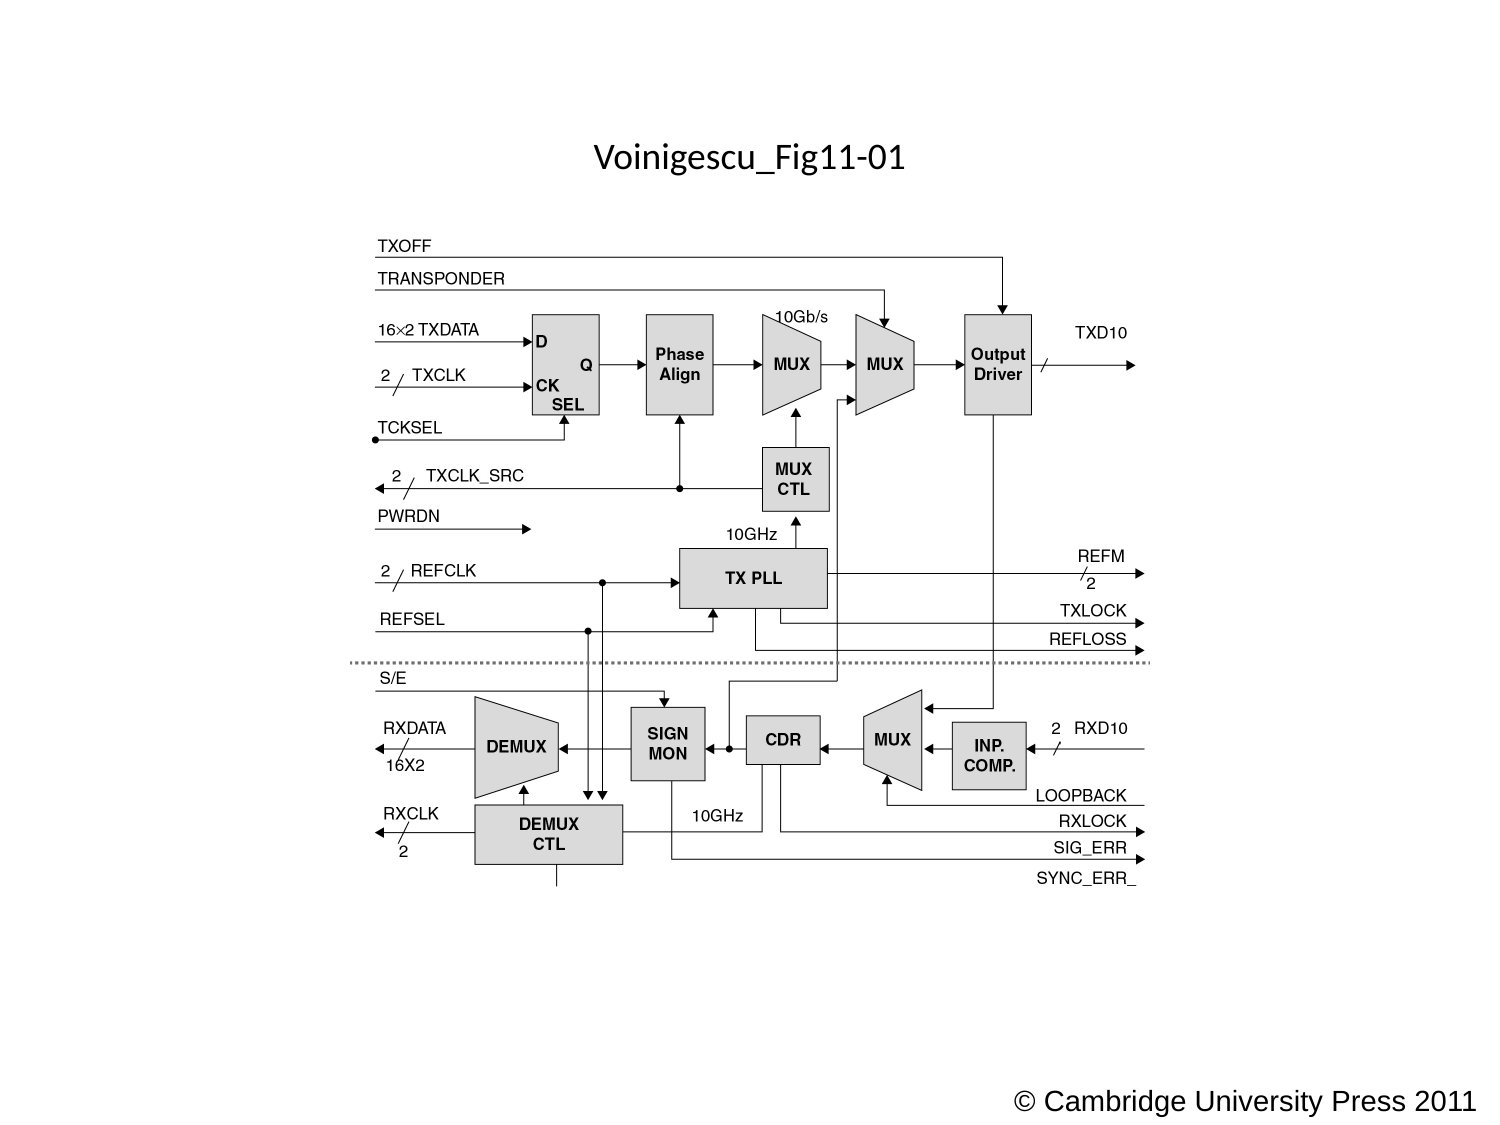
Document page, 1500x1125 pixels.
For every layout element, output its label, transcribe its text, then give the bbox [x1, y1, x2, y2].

text_box © Cambridge University Press 2011 [907, 1074, 1493, 1125]
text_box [349, 124, 1150, 888]
